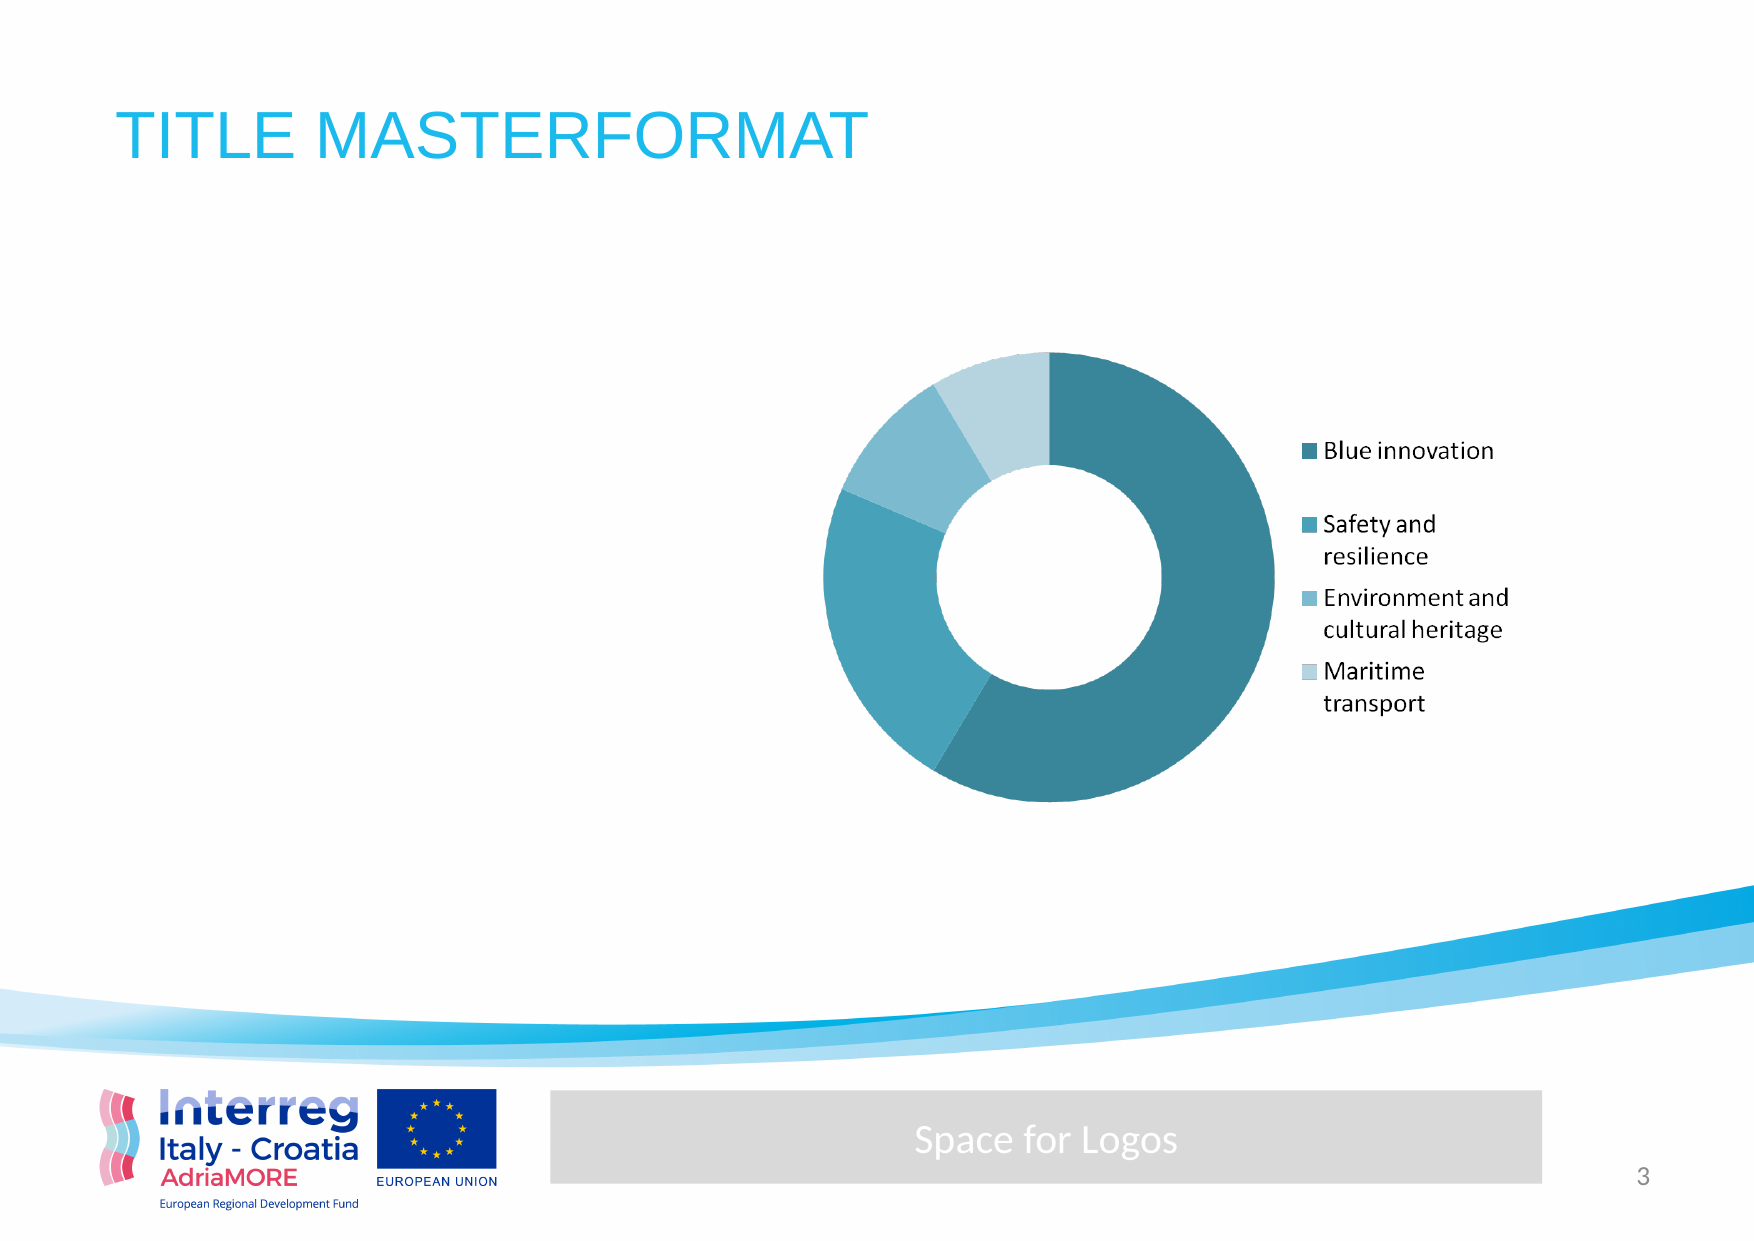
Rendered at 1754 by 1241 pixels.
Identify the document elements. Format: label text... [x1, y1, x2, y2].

text_box Space for Logos [549, 1089, 1543, 1185]
picture [0, 0, 1754, 1241]
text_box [801, 315, 1530, 839]
text_box TITLE MASTERFORMAT [97, 83, 1656, 181]
slide_number 3 [1607, 1141, 1666, 1208]
